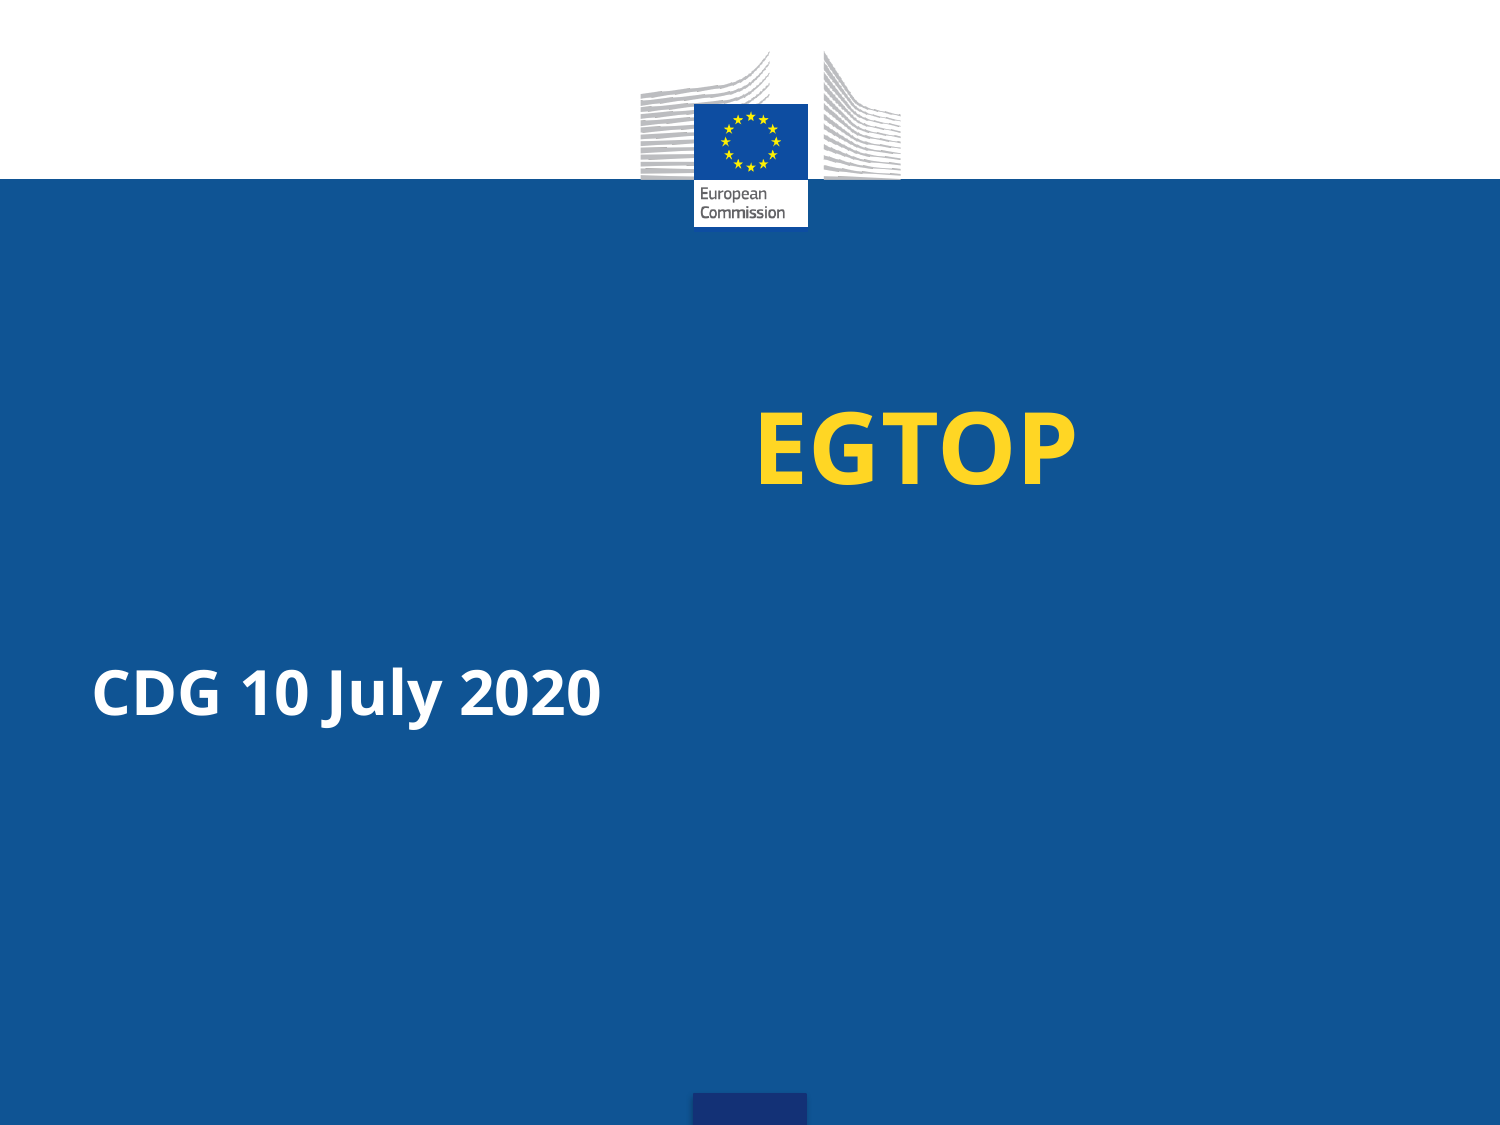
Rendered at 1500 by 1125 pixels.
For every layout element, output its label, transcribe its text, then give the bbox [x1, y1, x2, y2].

list CDG 10 July 2020 [76, 644, 739, 953]
title EGTOP [678, 278, 1424, 610]
